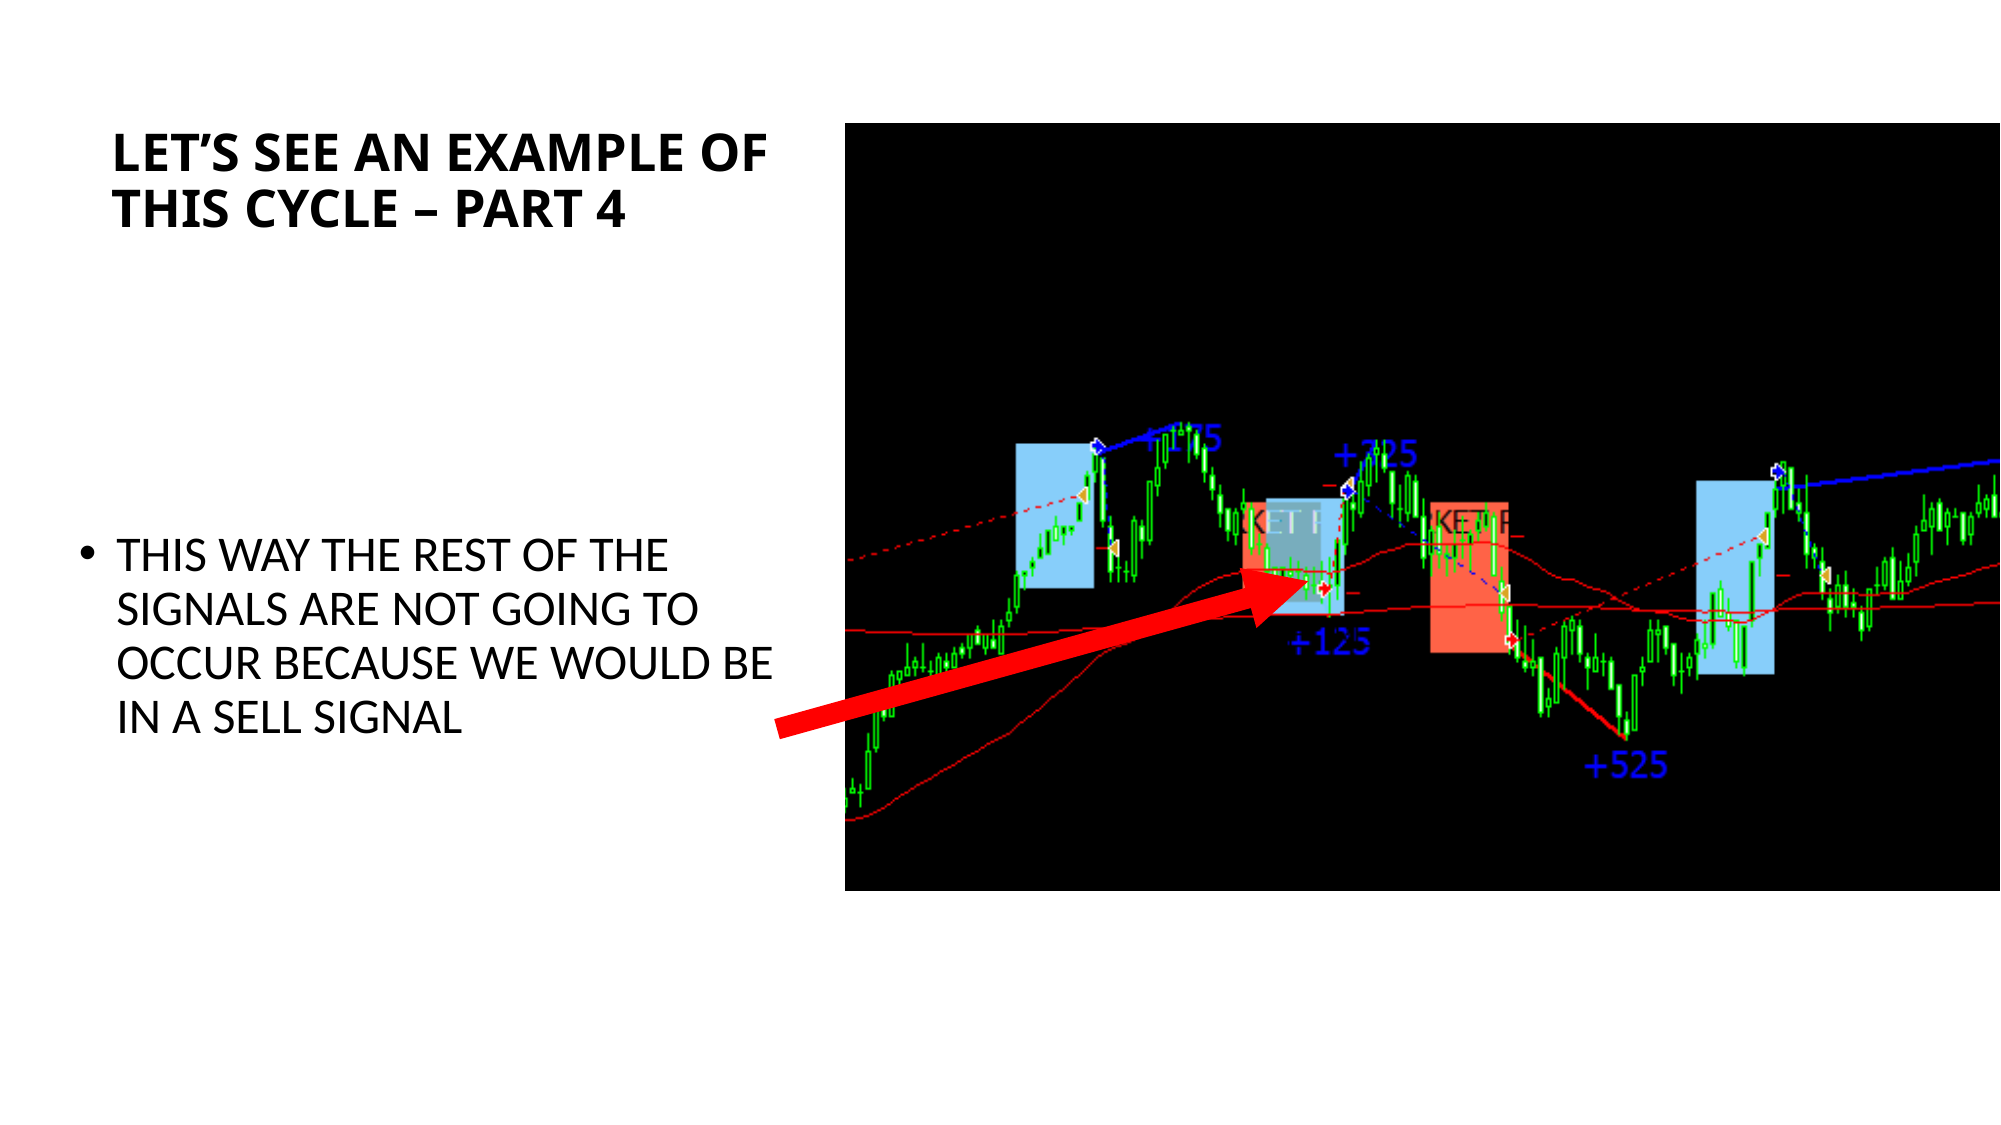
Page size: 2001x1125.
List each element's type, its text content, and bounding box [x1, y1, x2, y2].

title LET’S SEE AN EXAMPLE OF THIS CYCLE – PART 4 [96, 89, 845, 275]
picture [844, 123, 2000, 891]
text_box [777, 581, 1309, 730]
list THIS WAY THE REST OF THE SIGNALS ARE NOT GOING TO OCCUR BECAUSE WE WOULD BE IN A SELL SIGNAL [63, 252, 812, 1020]
